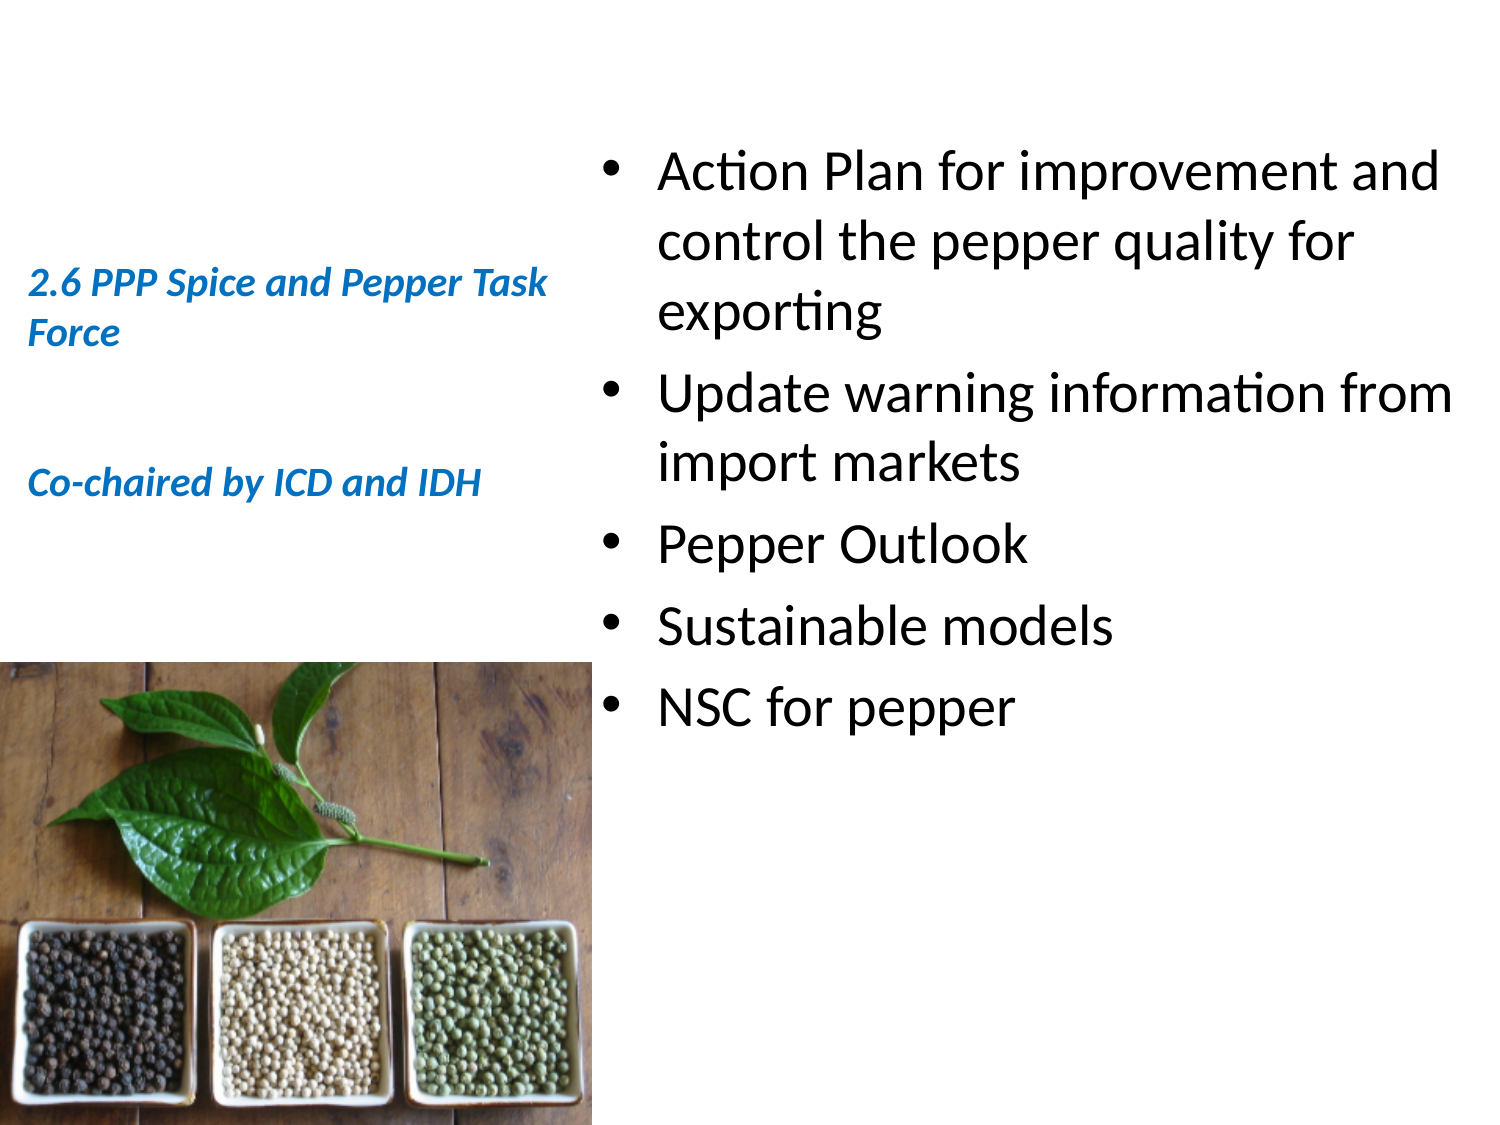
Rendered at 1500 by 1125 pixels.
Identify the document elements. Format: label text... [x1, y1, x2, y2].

list Action Plan for improvement and control the pepper quality for exporting Update warning information from import markets Pepper Outlook Sustainable models NSC for pepper [586, 125, 1500, 1125]
picture [0, 662, 592, 1125]
title 2.6 PPP Spice and Pepper Task Force Co-chaired by ICD and IDH [12, 162, 569, 563]
